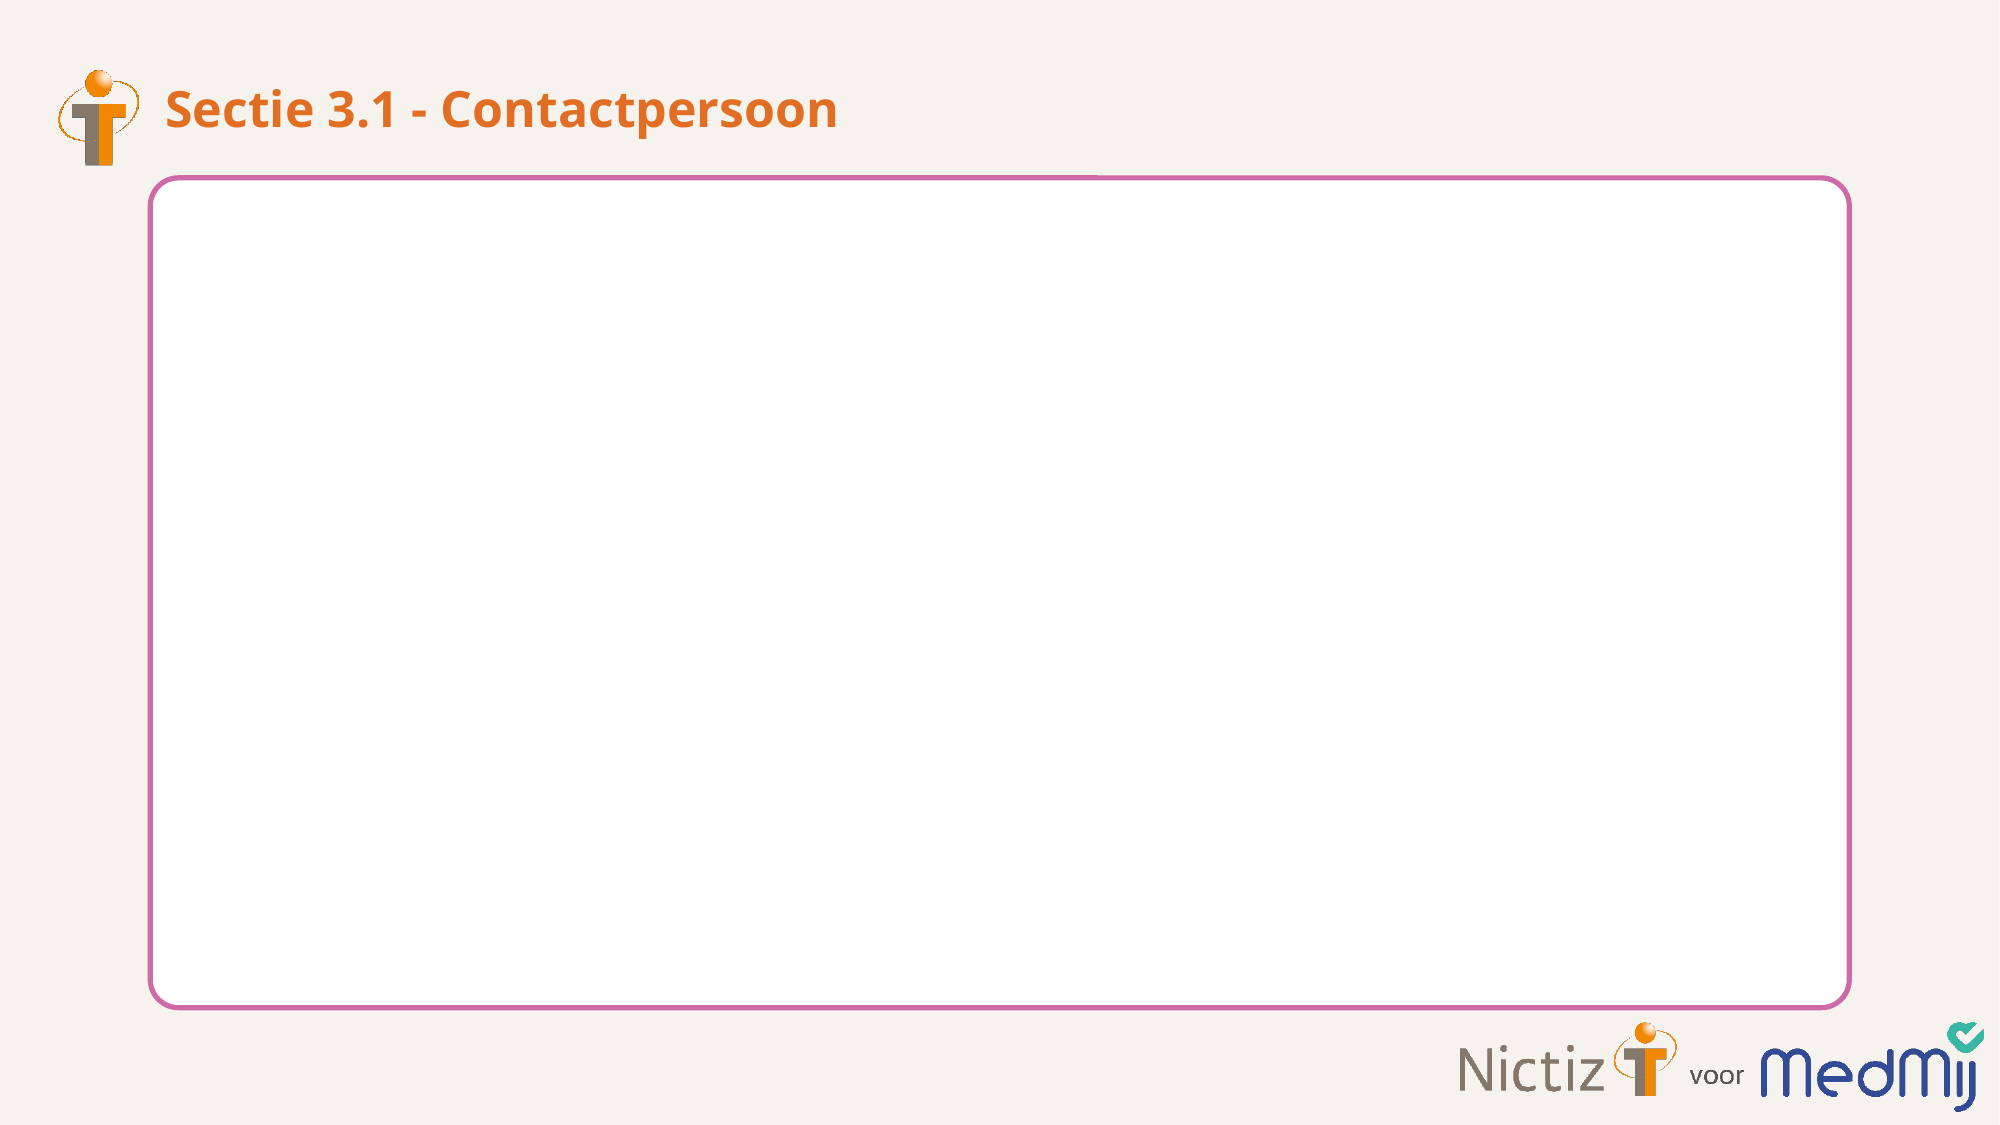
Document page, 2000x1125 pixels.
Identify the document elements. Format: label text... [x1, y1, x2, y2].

picture [50, 66, 151, 187]
title Sectie 3.1 - Contactpersoon [150, 76, 1850, 165]
picture [1457, 1019, 1988, 1113]
